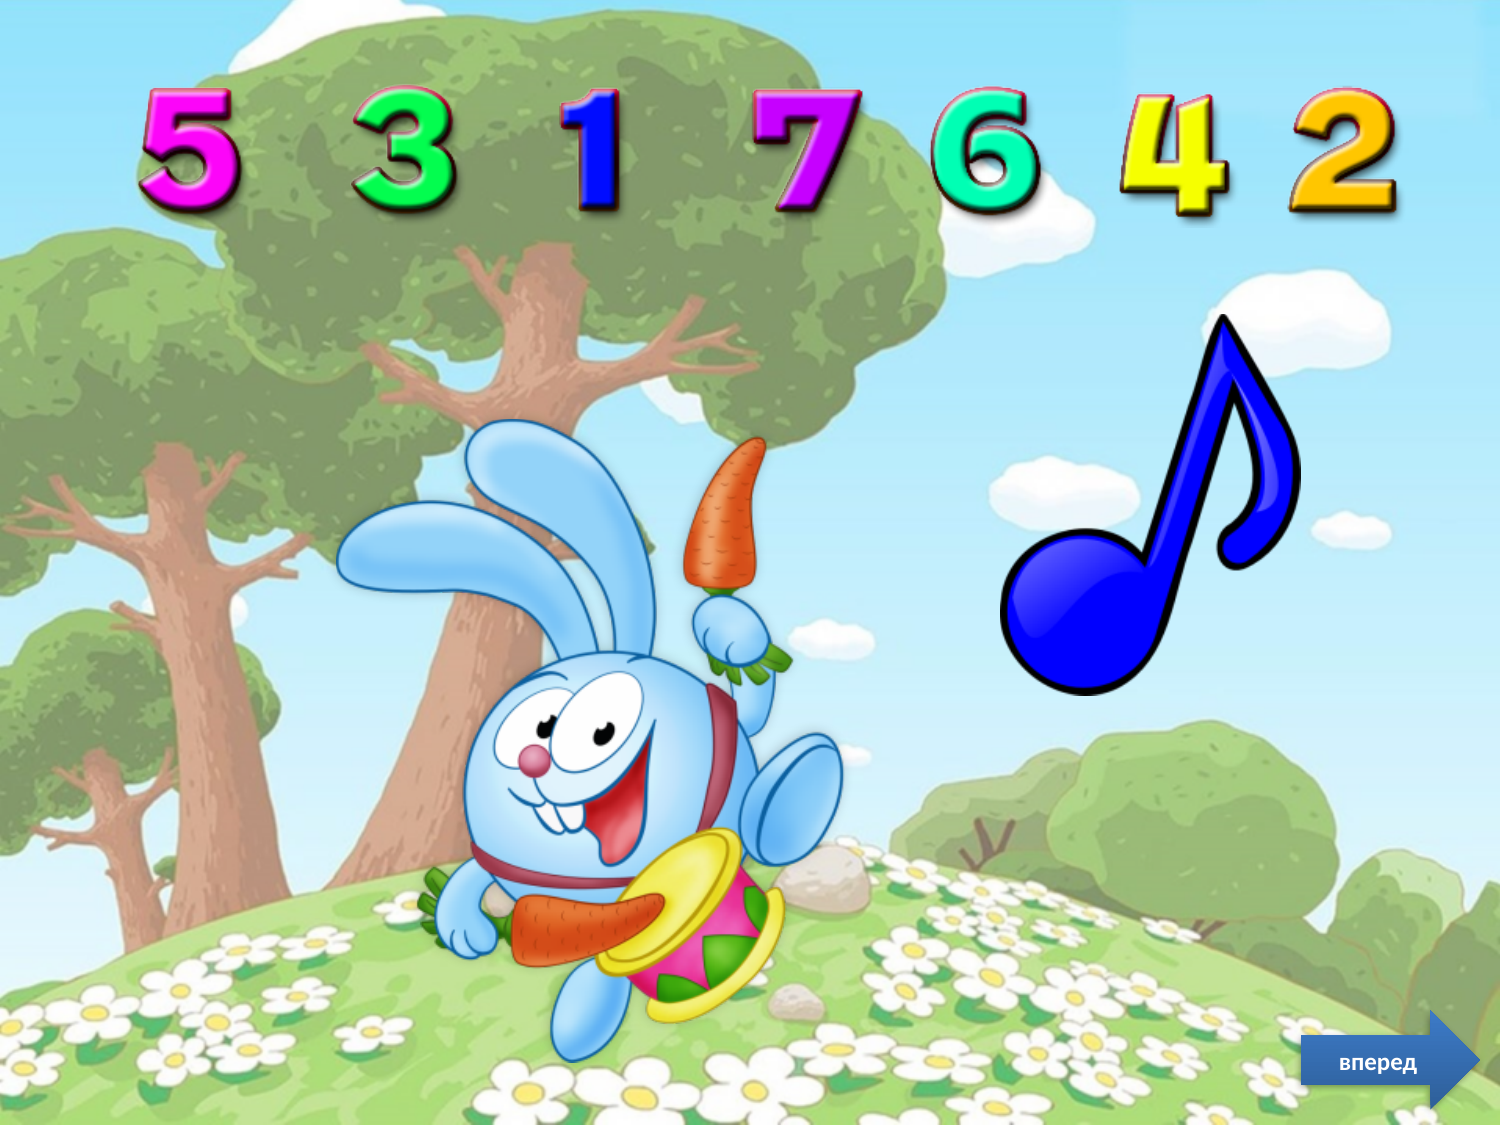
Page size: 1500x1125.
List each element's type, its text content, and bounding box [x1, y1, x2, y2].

picture [1095, 77, 1247, 228]
text_box вперед [1301, 1010, 1480, 1110]
picture [336, 419, 931, 1063]
picture [1269, 77, 1420, 228]
picture [732, 77, 883, 228]
picture [115, 77, 267, 228]
picture [525, 73, 676, 225]
picture [329, 77, 480, 228]
picture [915, 77, 1066, 228]
picture [1000, 314, 1302, 696]
